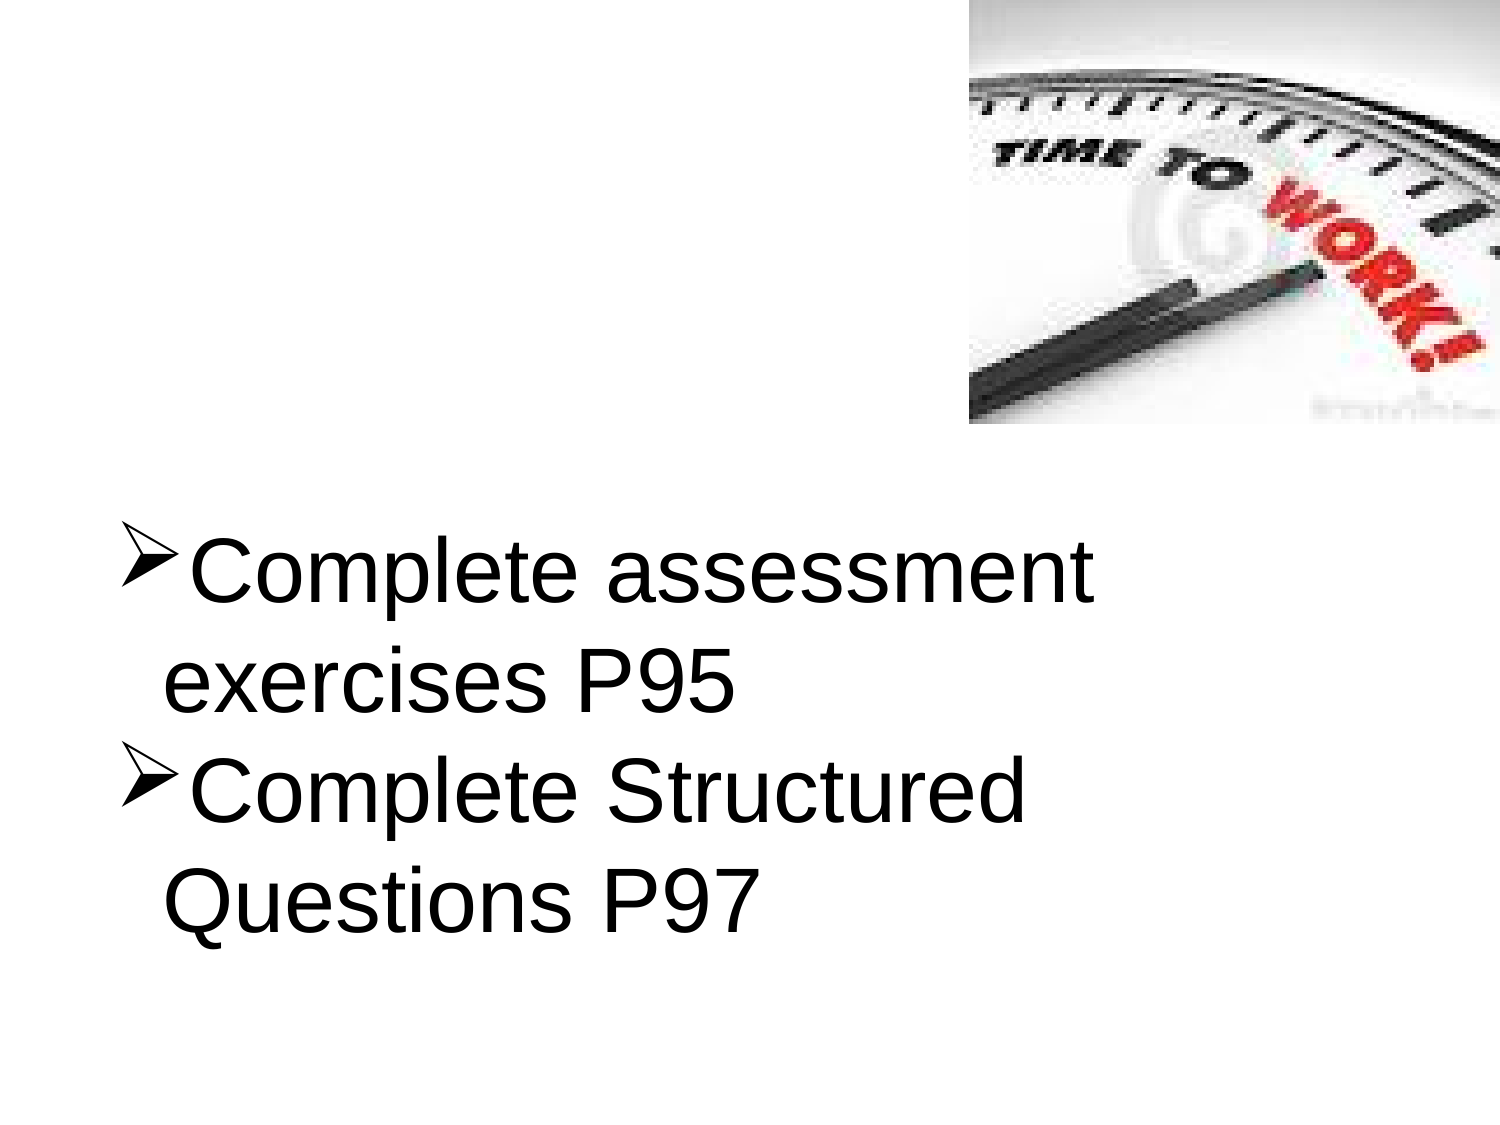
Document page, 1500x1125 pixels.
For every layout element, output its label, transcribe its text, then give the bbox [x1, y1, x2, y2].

picture [969, 0, 1500, 424]
text_box Complete assessment exercises P95 Complete Structured Questions P97 [100, 503, 1399, 958]
